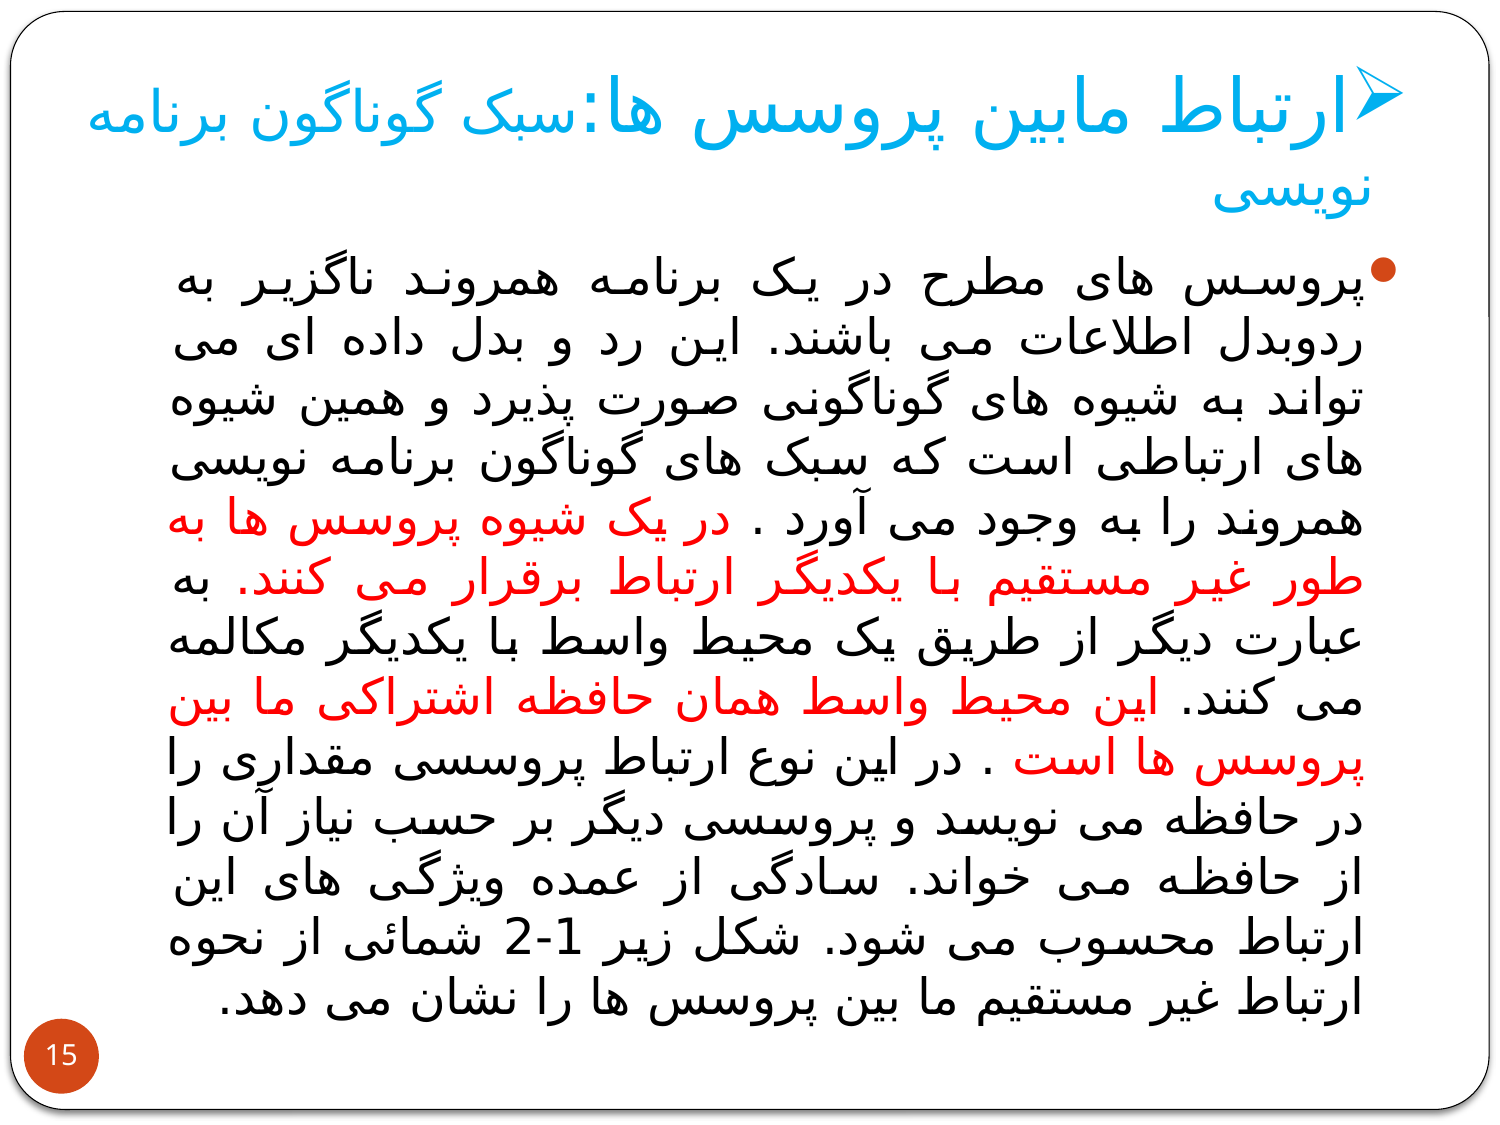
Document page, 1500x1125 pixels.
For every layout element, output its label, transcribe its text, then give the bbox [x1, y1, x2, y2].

title ارتباط مابین پروسس ها:سبک گوناگون برنامه نویسی [24, 45, 1425, 233]
slide_number 15 [23, 1018, 99, 1094]
list پروسس های مطرح در یک برنامه همروند ناگزیر به ردوبدل اطلاعات می باشند. این رد و بدل داده ای می تواند به شیوه های گوناگونی صورت پذیرد و همین شیوه های ارتباطی است که سبک های گوناگون برنامه نویسی همروند را به وجود می آورد . در یک شیوه پروسس ها به طور غیر مستقیم با یکدیگر ارتباط برقرار می کنند. به عبارت دیگر از طریق یک محیط واسط با یکدیگر مکالمه می کنند. این محیط واسط همان حافظه اشتراکی ما بین پروسس ها است . در این نوع ارتباط پروسسی مقداری را در حافظه می نویسد و پروسسی دیگر بر حسب نیاز آن را از حافظه می خواند. سادگی از عمده ویژگی های این ارتباط محسوب می شود. شکل زیر 1-2 شمائی از نحوه ارتباط غیر مستقیم ما بین پروسس ها را نشان می دهد. [150, 237, 1425, 988]
